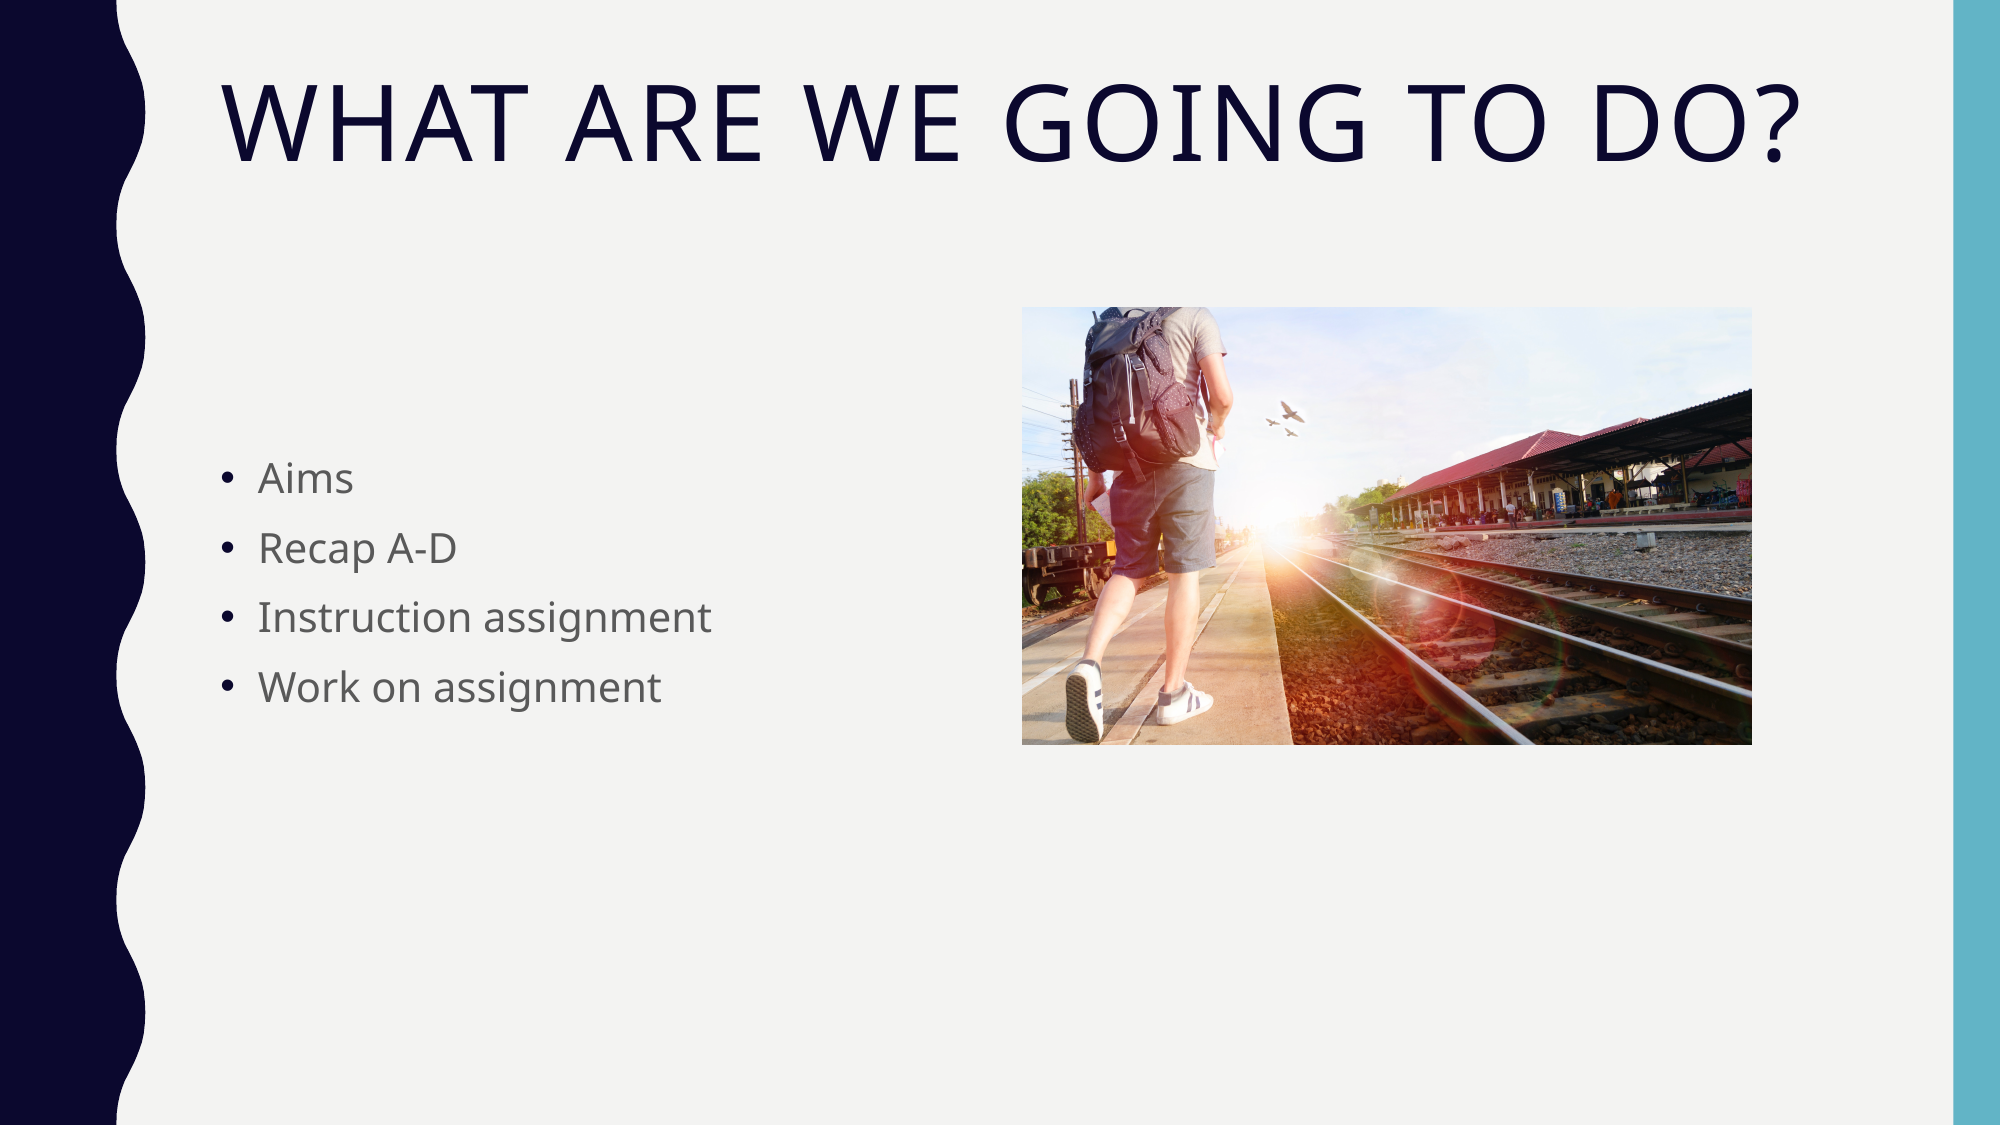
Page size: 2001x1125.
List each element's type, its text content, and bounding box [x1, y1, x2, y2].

list Aims Recap A-D Instruction assignment Work on assignment [205, 375, 1875, 965]
picture [1022, 307, 1752, 745]
title What are we going to do? [205, 62, 1875, 308]
